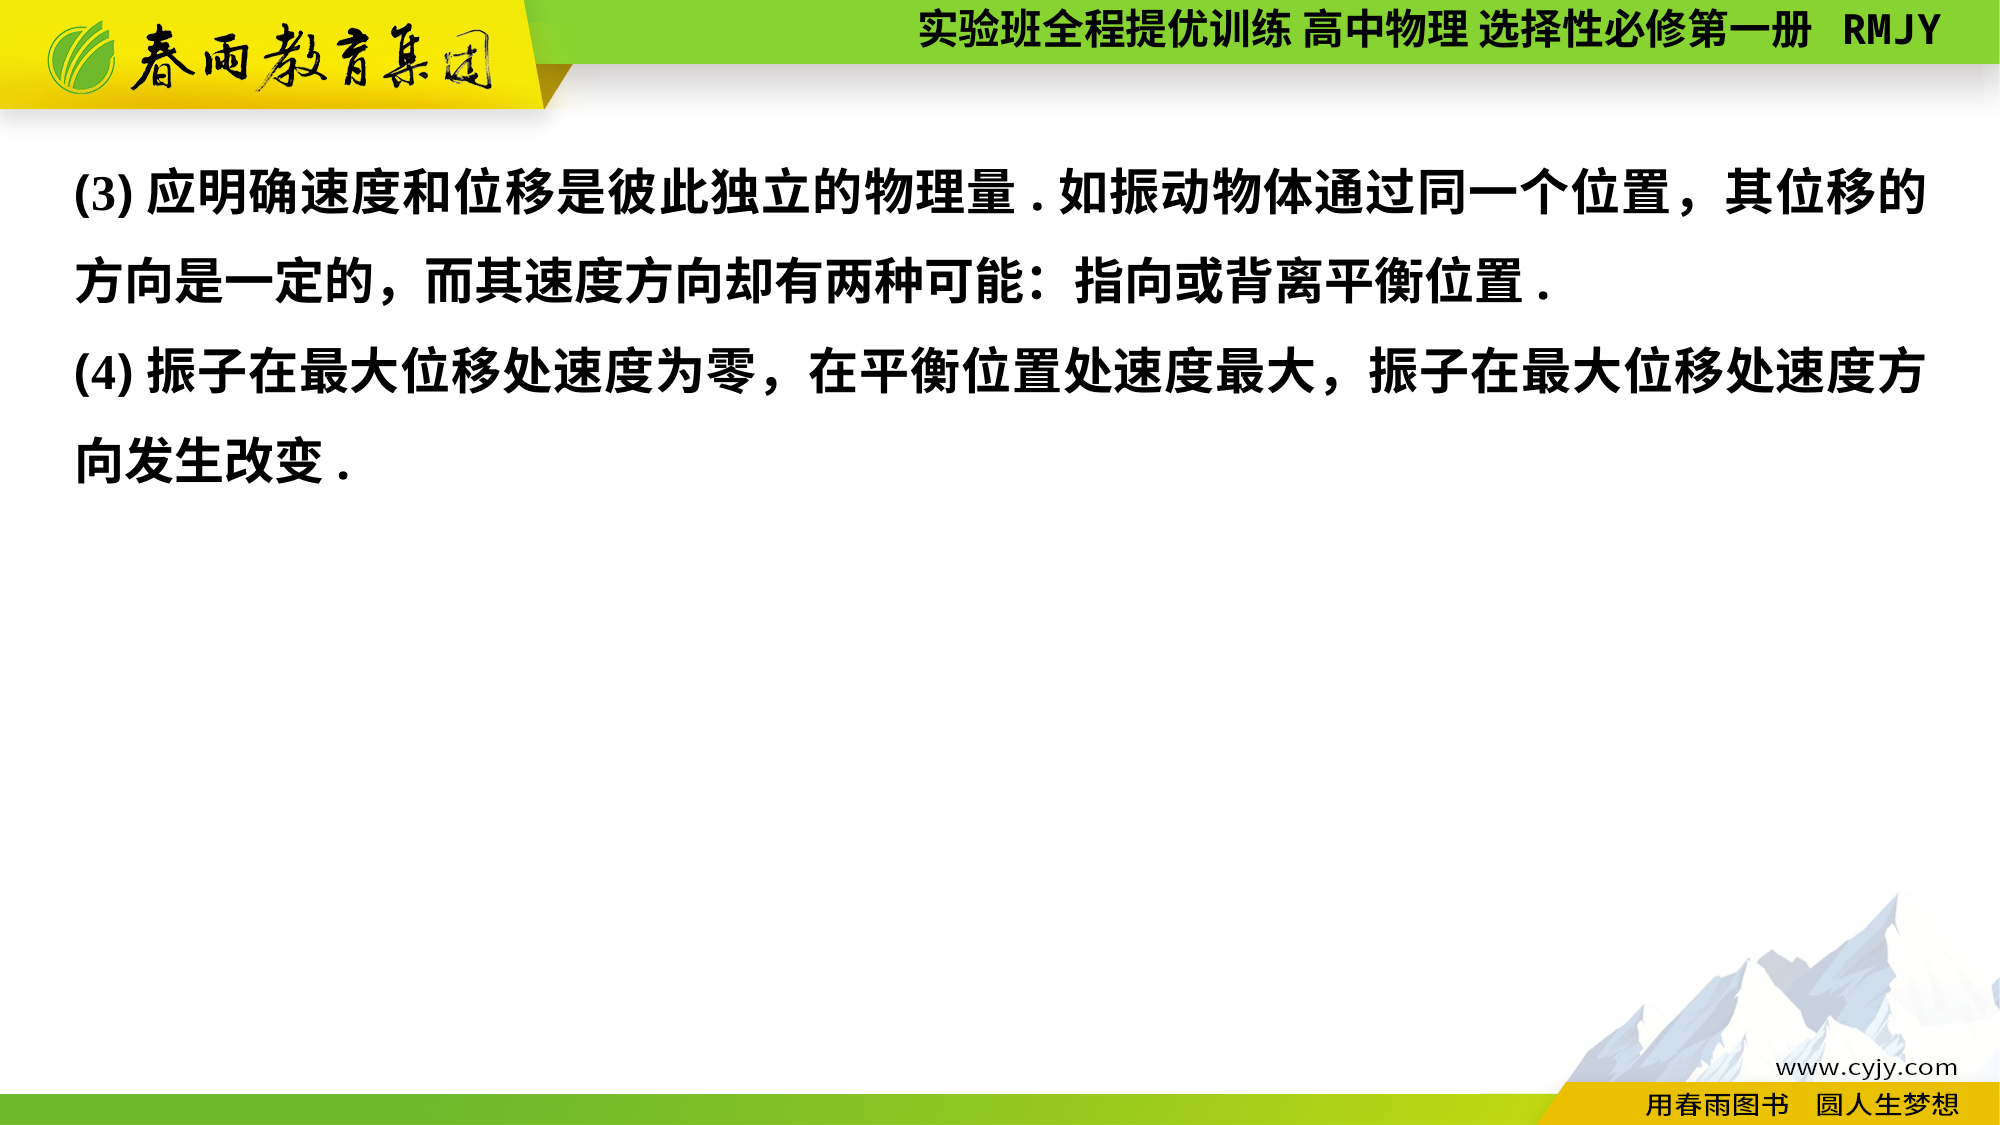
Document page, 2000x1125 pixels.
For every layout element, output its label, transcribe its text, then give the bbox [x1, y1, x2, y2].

list (3)应明确速度和位移是彼此独立的物理量.如振动物体通过同一个位置，其位移的方向是一定的，而其速度方向却有两种可能：指向或背离平衡位置. (4)振子在最大位移处速度为零，在平衡位置处速度最大，振子在最大位移处速度方向发生改变. [59, 122, 1944, 490]
picture [0, 0, 2000, 1125]
